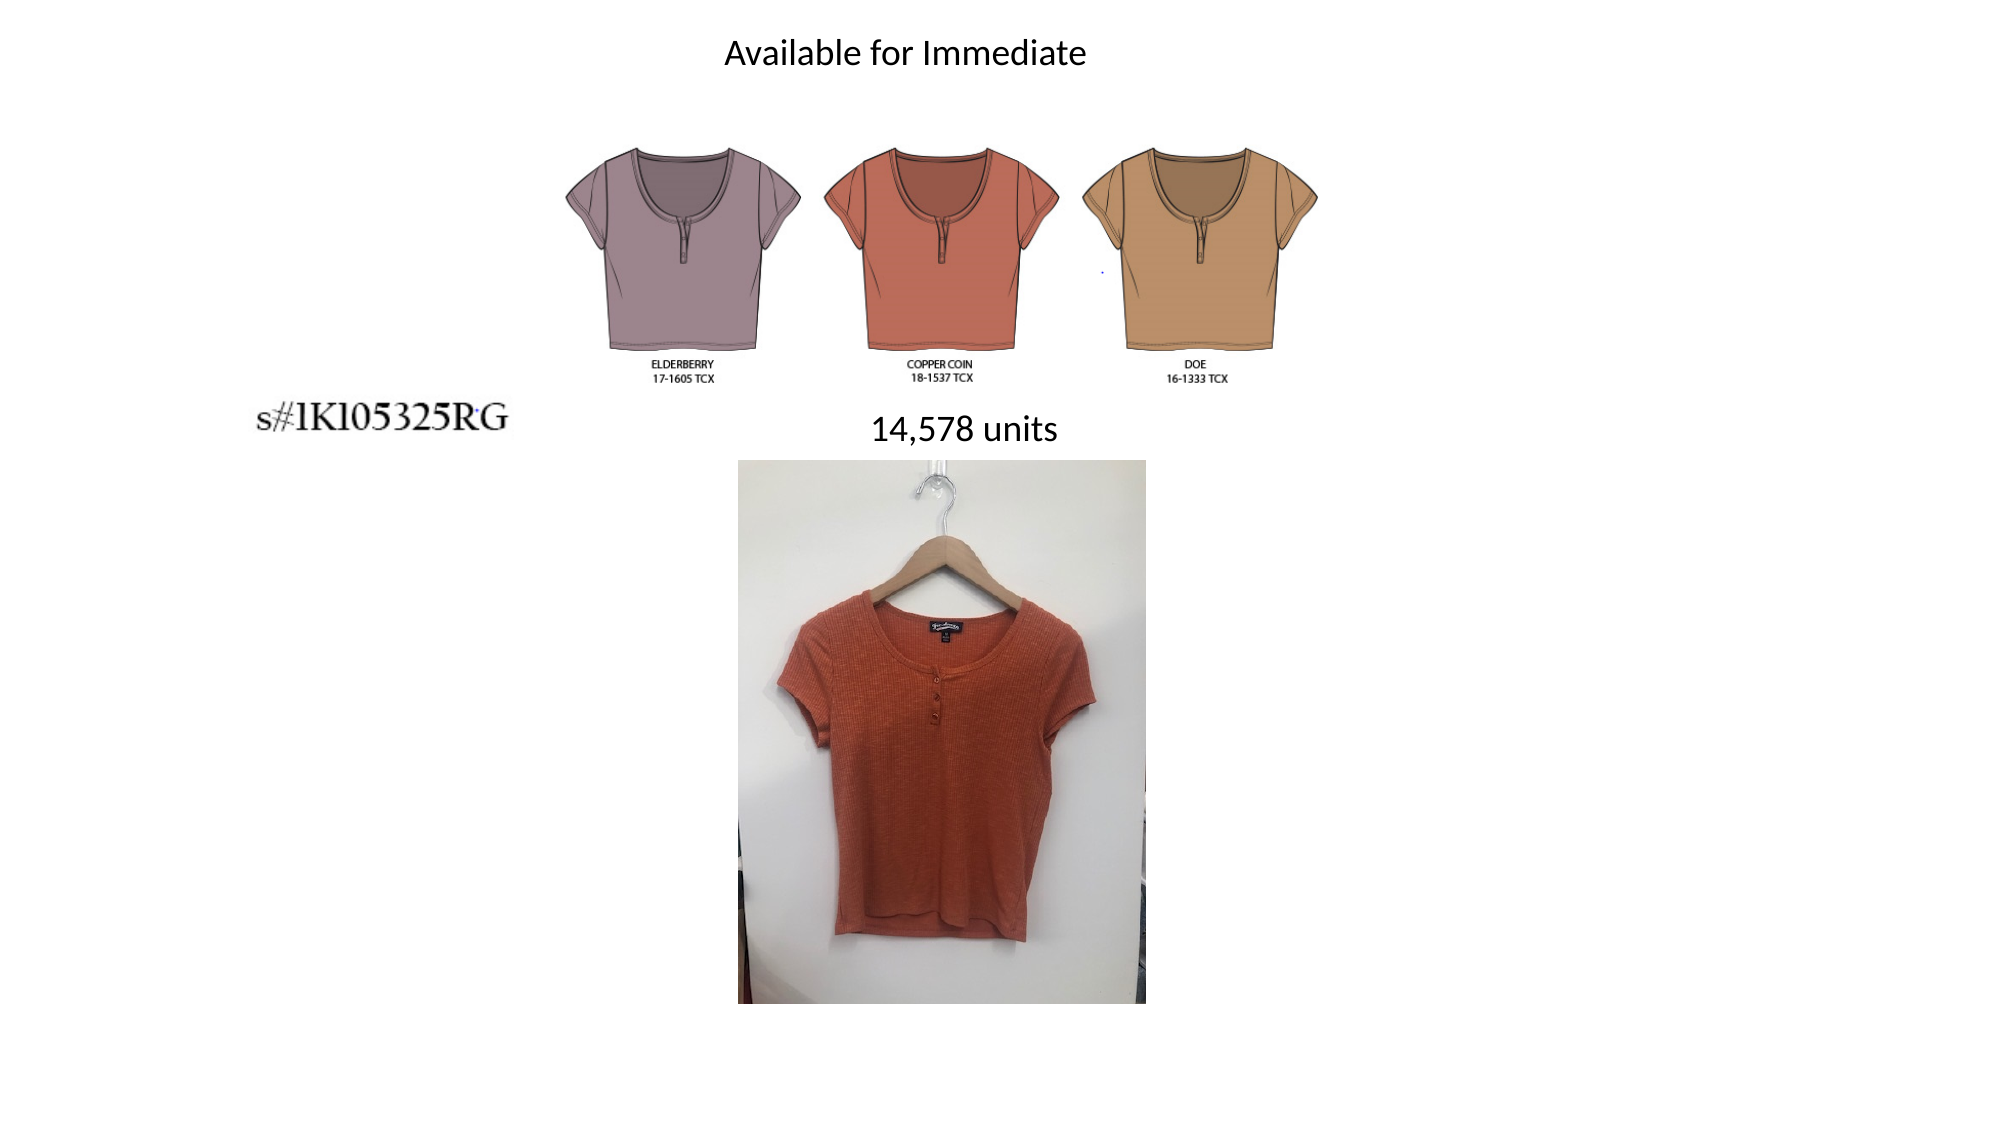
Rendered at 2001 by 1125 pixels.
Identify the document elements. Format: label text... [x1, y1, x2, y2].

picture [738, 460, 1146, 1004]
text_box Available for Immediate [675, 20, 1146, 81]
picture [247, 392, 514, 443]
picture [539, 118, 1327, 393]
text_box 14,578 units [855, 396, 1074, 457]
